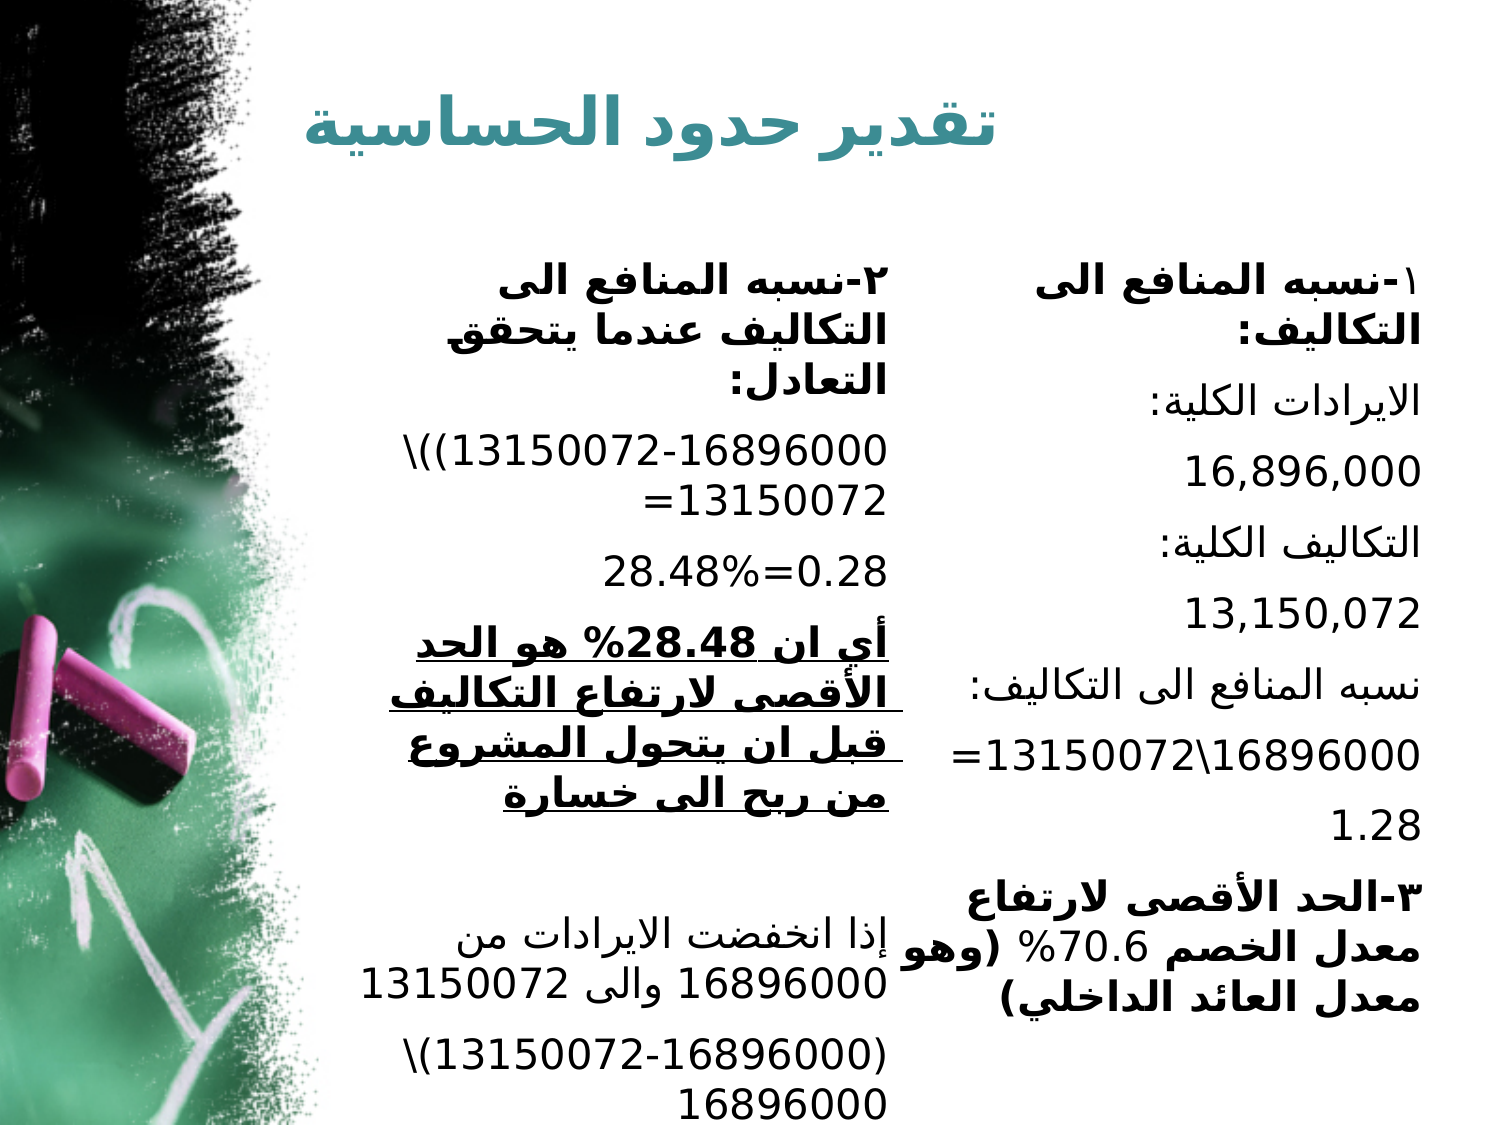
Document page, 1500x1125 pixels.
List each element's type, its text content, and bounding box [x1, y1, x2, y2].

list ٢-نسبه المنافع الى التكاليف عندما يتحقق التعادل: 13150072-16896000))\13150072= 0.28=28.48% أي ان 28.48% هو الحد الأقصى لارتفاع التكاليف قبل ان يتحول المشروع من ربح الى خسارة إذا انخفضت الايرادات من 16896000 والى 13150072 (13150072-16896000)\ 16896000 =-0.92=92% أي ان 92% هو الحد الأدنى لانخفاض الايرادات قبل ان يتحول المشروع من رابح الى خاسر. [341, 245, 904, 1047]
list ١-نسبه المنافع الى التكاليف: الايرادات الكلية: 16,896,000 التكاليف الكلية: 13,150,072 نسبه المنافع الى التكاليف: 16896000\13150072= 1.28 ٣-الحد الأقصى لارتفاع معدل الخصم 70.6% (وهو معدل العائد الداخلي) [904, 245, 1438, 996]
title تقدير حدود الحساسية [287, 50, 1438, 188]
picture [0, 0, 1500, 1125]
